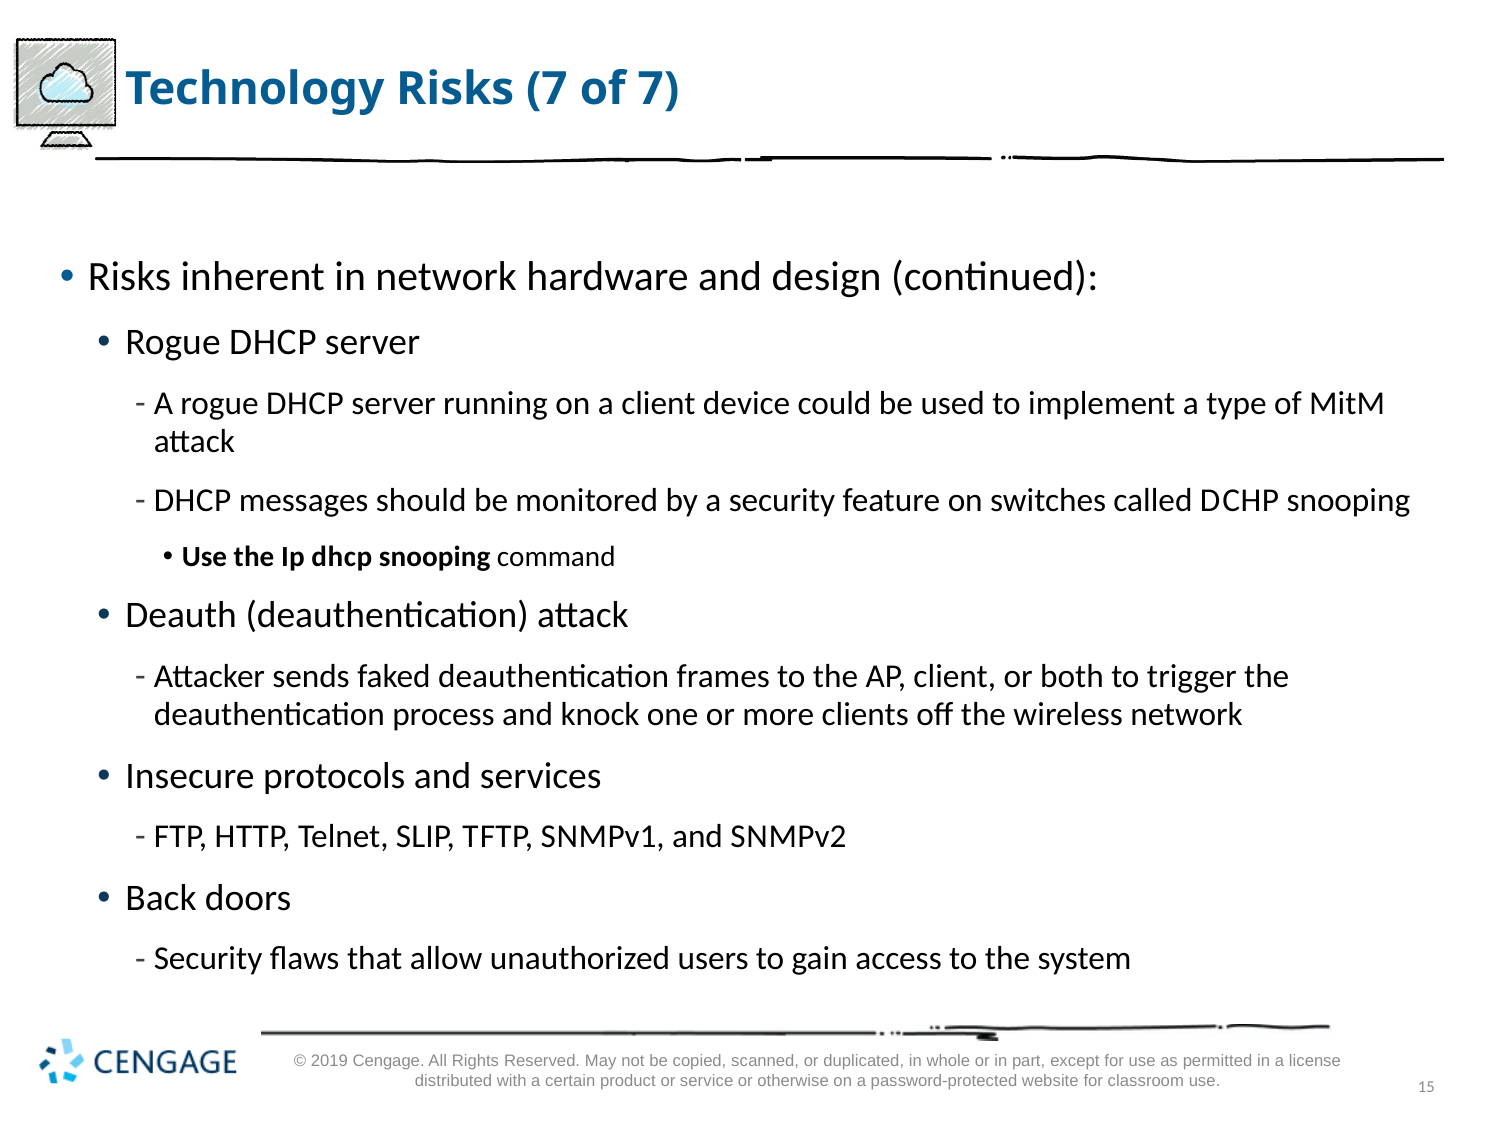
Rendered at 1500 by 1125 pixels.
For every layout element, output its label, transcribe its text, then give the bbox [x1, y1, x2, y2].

footer © 2019 Cengage. All Rights Reserved. May not be copied, scanned, or duplicated, in whole or in part, except for use as permitted in a license distributed with a certain product or service or otherwise on a password-protected website for classroom use. [262, 1050, 1375, 1091]
picture [19, 1025, 249, 1096]
picture [95, 155, 1444, 163]
list Risks inherent in network hardware and design (continued): Rogue D H C P server A rogue D H C P server running on a client device could be used to implement a type of MitM attack D H C P messages should be monitored by a security feature on switches called D C H P snooping Use the I p d h c p snooping command Deauth (deauthentication) attack Attacker sends faked deauthentication frames to the AP, client, or both to trigger the deauthentication process and knock one or more clients off the wireless network Insecure protocols and services F T P, H T T P, Telnet, SLIP, T F T P, S N M Pv1, and S N M Pv2 Back doors Security flaws that allow unauthorized users to gain access to the system [59, 252, 1441, 986]
picture [261, 1024, 1331, 1041]
title Technology Risks (7 of 7) [125, 66, 1442, 116]
picture [13, 36, 117, 151]
